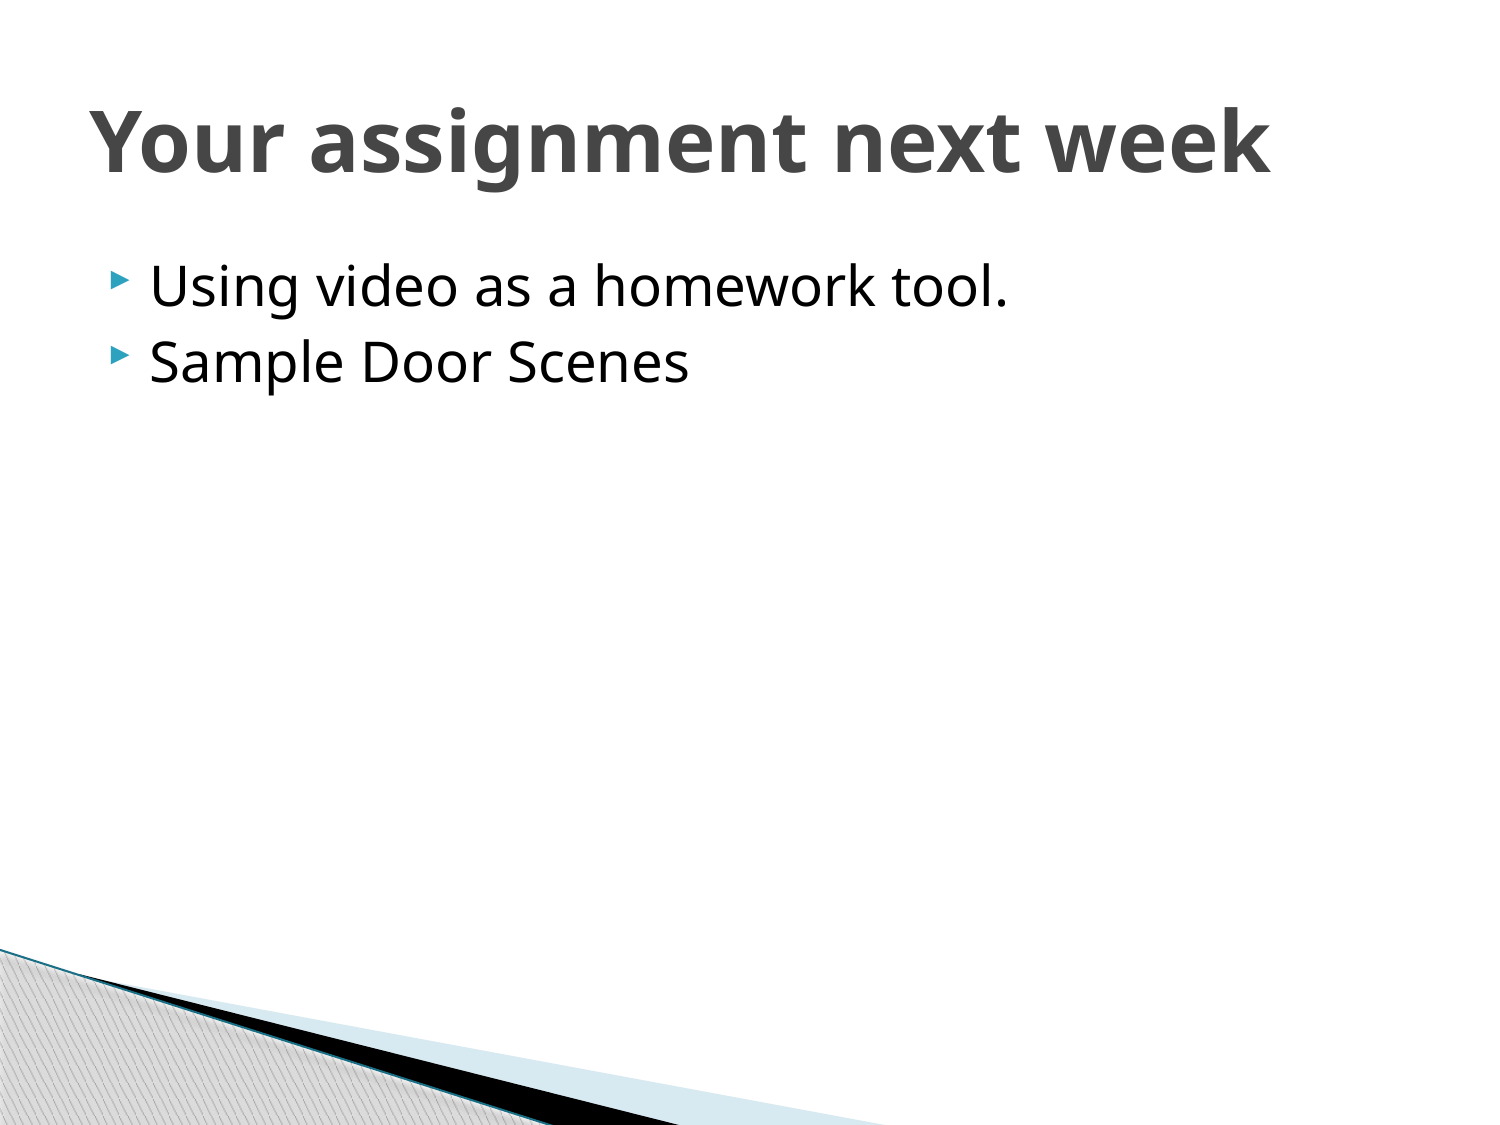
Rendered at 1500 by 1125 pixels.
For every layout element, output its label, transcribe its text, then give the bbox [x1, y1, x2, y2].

title Your assignment next week [75, 45, 1425, 233]
list Using video as a homework tool. Sample Door Scenes [75, 243, 1425, 986]
